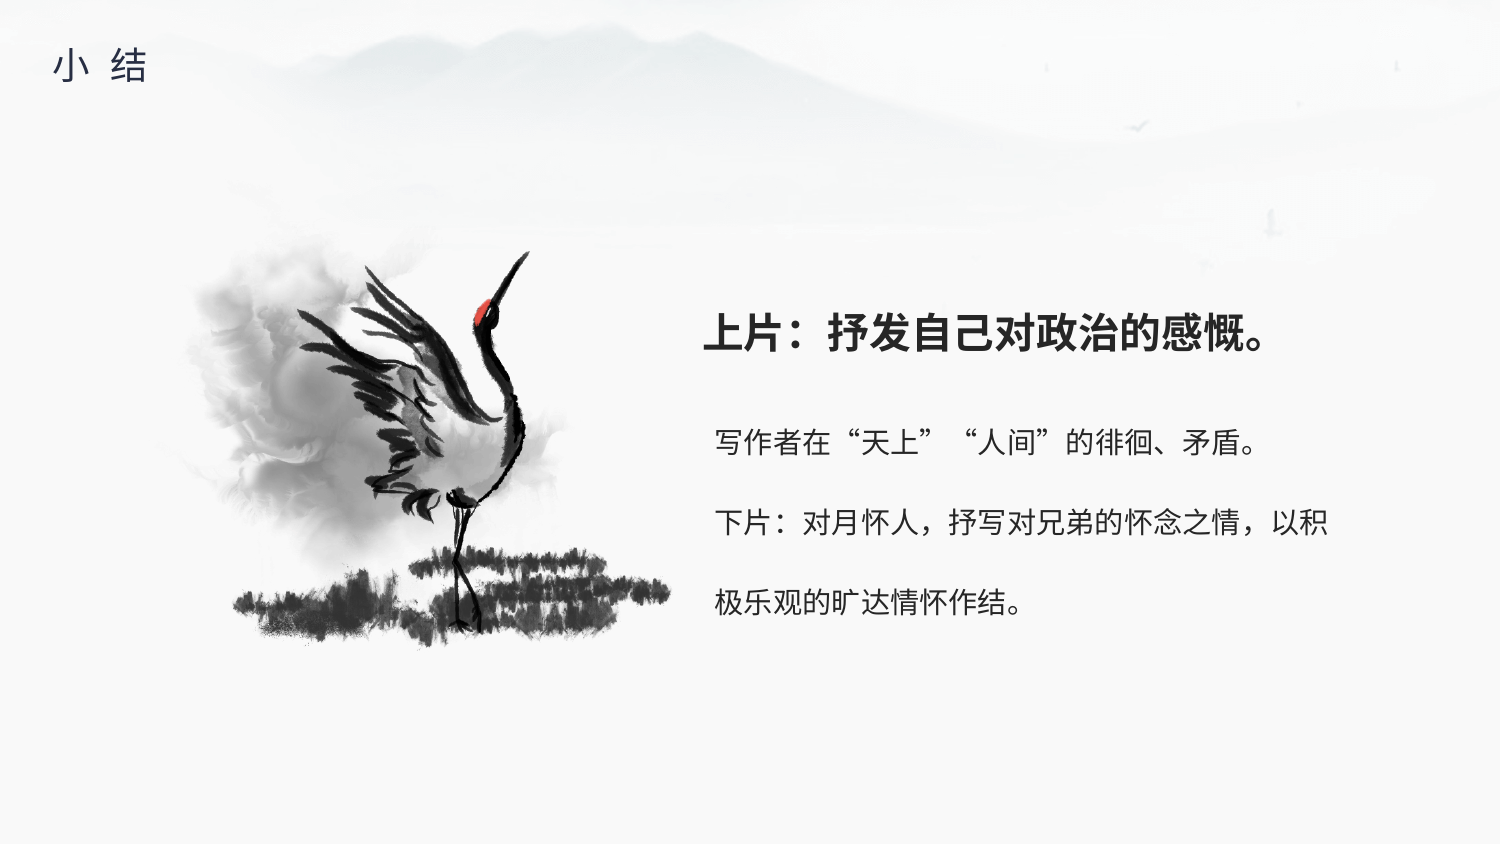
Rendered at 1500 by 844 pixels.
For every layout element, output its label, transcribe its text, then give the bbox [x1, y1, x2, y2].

text_box 上片：抒发自己对政治的感慨。 [738, 234, 1338, 365]
picture [0, 0, 1500, 844]
text_box 写作者在“天上”“人间”的徘徊、矛盾。 下片：对月怀人，抒写对兄弟的怀念之情，以积极乐观的旷达情怀作结。 [738, 371, 1350, 627]
text_box 小 结 [37, 34, 350, 95]
